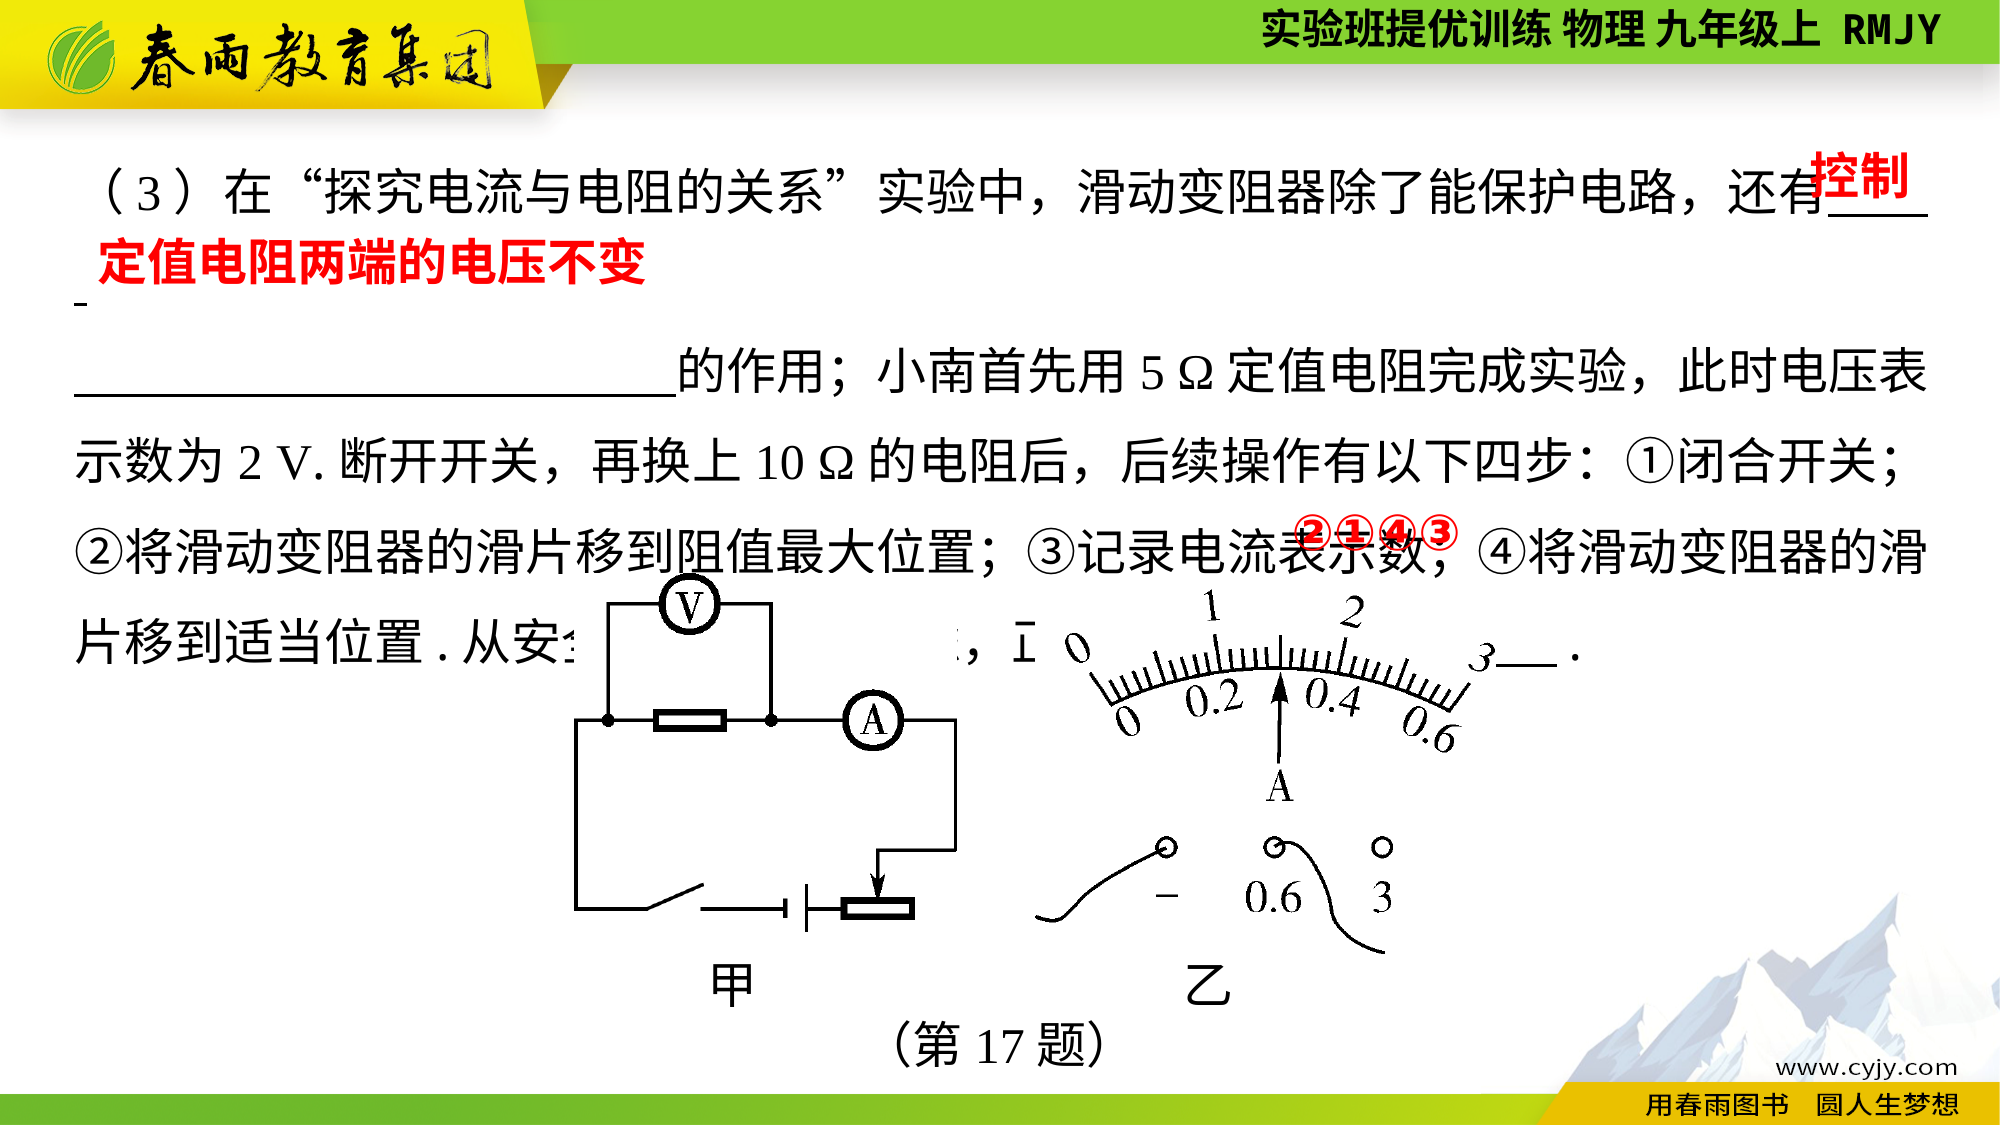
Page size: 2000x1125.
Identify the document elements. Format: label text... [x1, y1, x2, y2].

picture [0, 0, 2000, 1125]
text_box 定值电阻两端的电压不变 [82, 223, 663, 298]
text_box ②①④③ [1276, 492, 1476, 568]
text_box 控制 [1795, 137, 1925, 212]
text_box 甲 乙 （第17题） [692, 945, 1307, 1081]
list （3）在“探究电流与电阻的关系”实验中，滑动变阻器除了能保护电路，还有 , 的作用；小南首先用5 Ω定值电阻完成实验，此时电压表示数为2 V.断开开关，再换上10 Ω的电阻后，后续操作有以下四步：①闭合开关；②将滑动变阻器的滑片移到阻值最大位置；③记录电流表示数；④将滑动变阻器的滑片移到适当位置.从安全和规范角度考虑，正确的顺序是 . [59, 122, 1944, 592]
